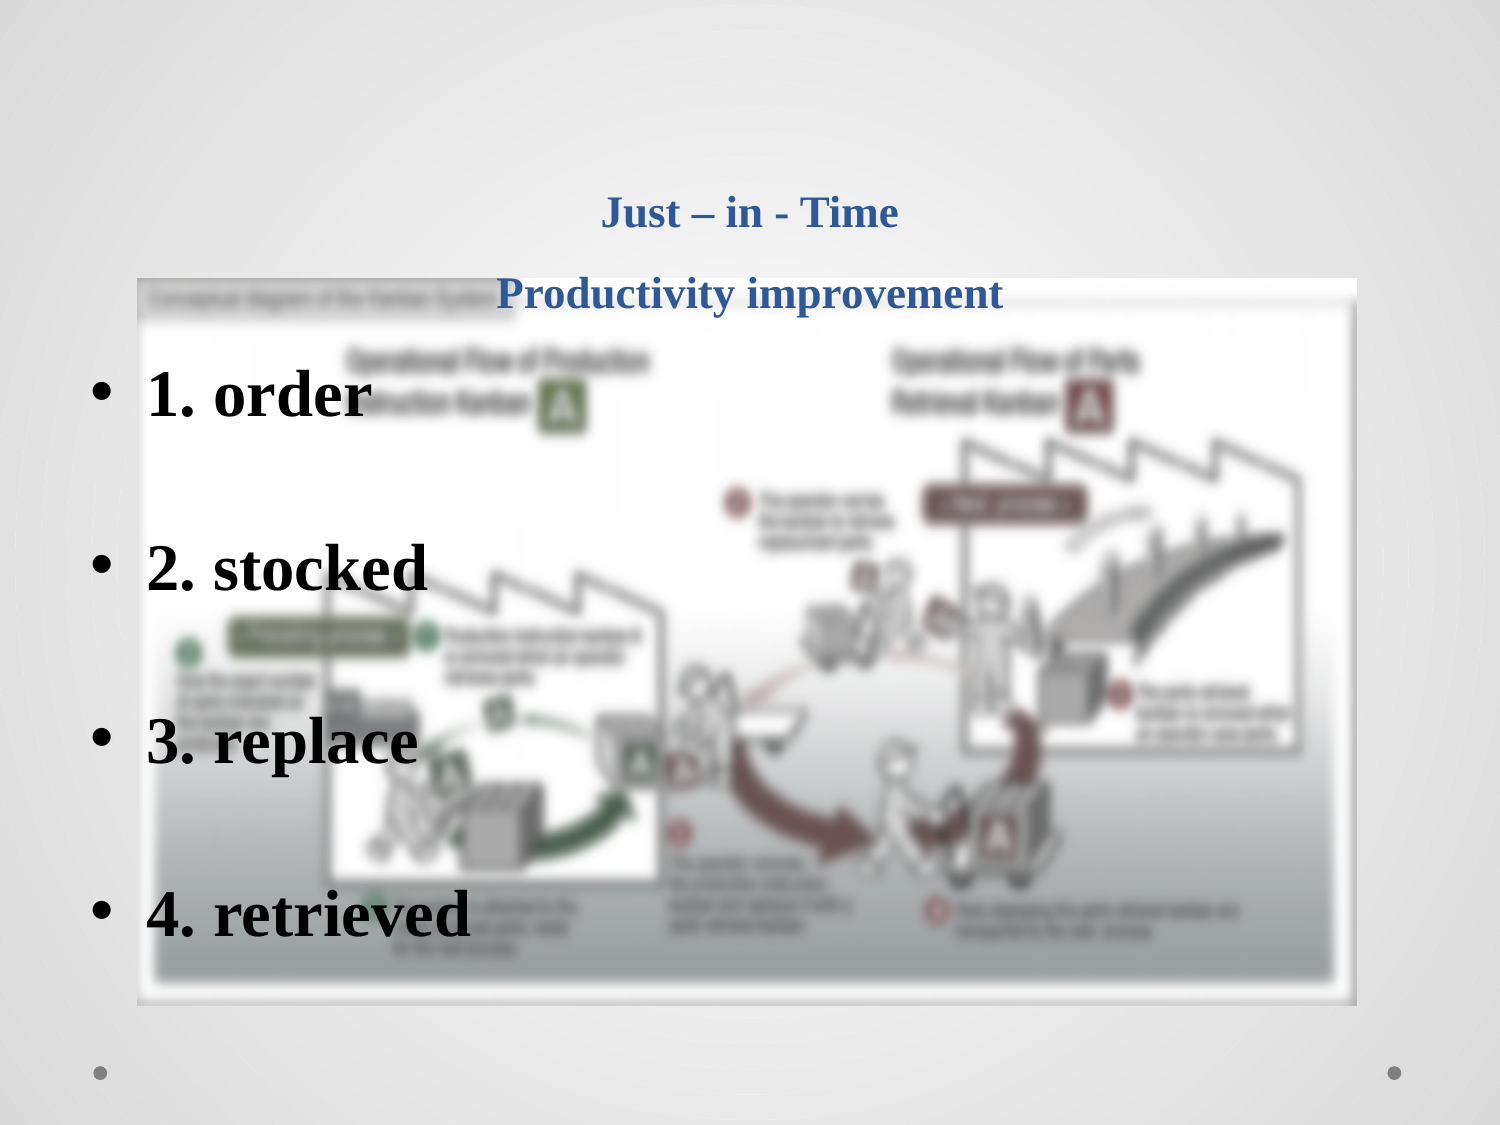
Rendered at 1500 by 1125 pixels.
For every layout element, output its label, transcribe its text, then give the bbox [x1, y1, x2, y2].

list 1. order 2. stocked 3. replace 4. retrieved [75, 262, 1425, 1005]
title Just – in - Time Productivity improvement [75, 62, 1425, 262]
picture [137, 278, 1357, 1006]
